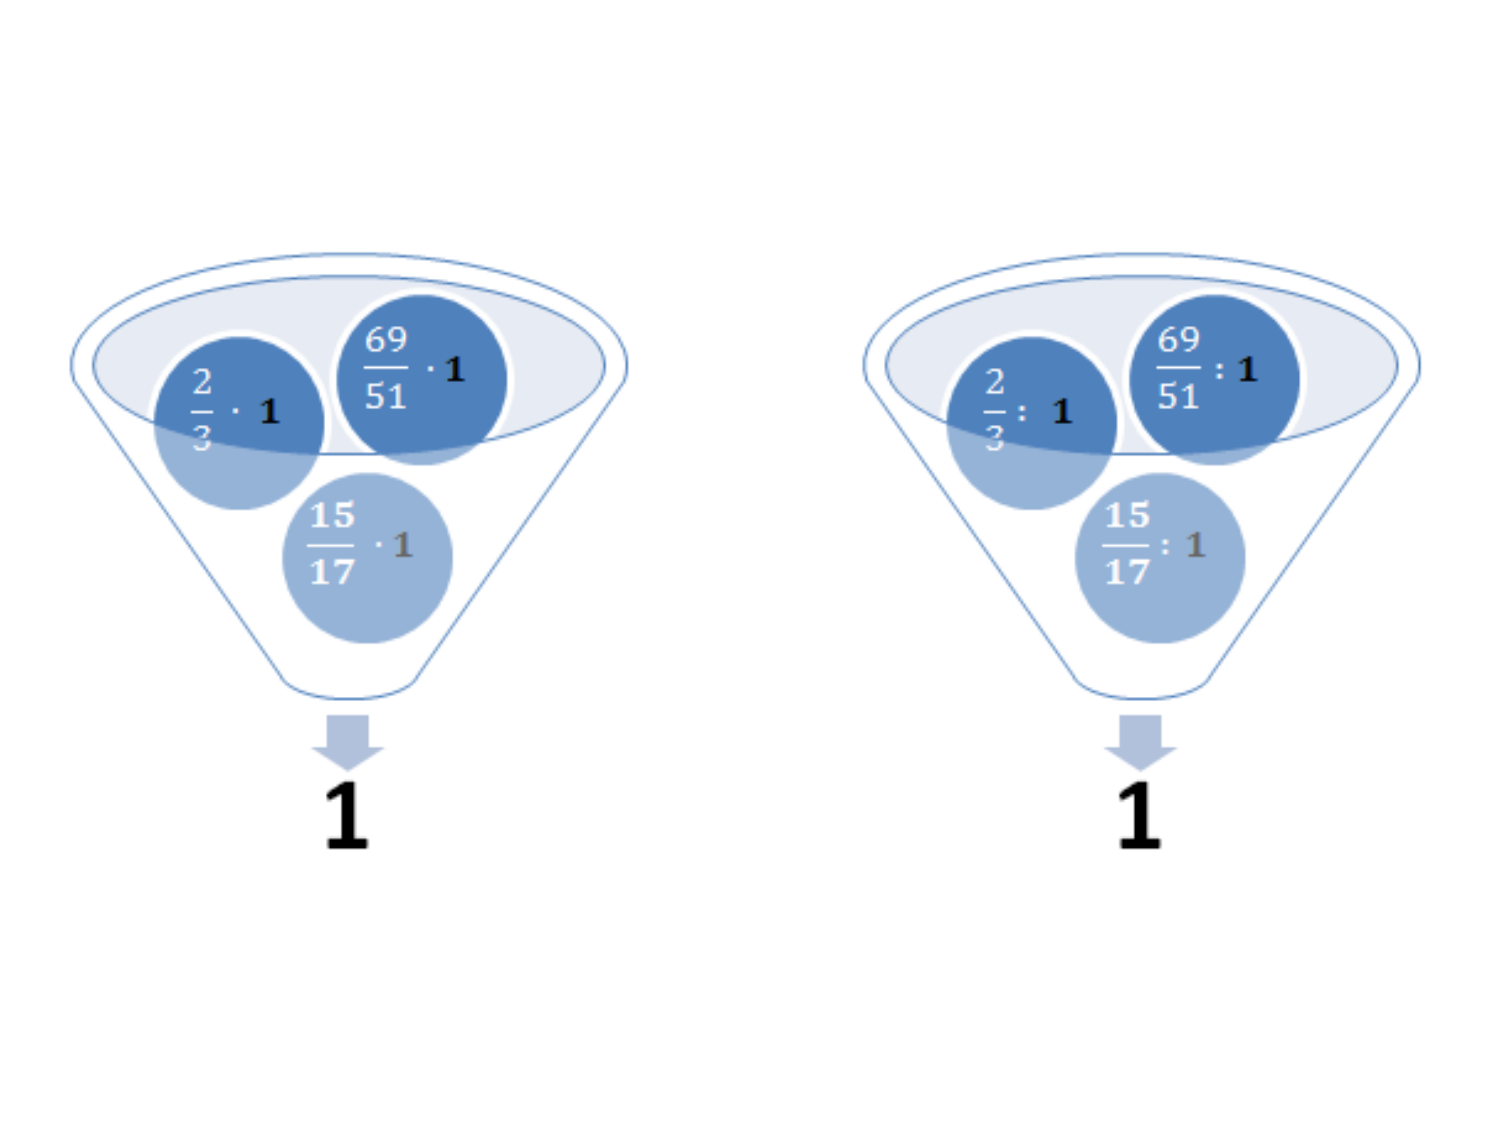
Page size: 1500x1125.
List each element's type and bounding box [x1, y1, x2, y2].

picture [41, 231, 1461, 889]
